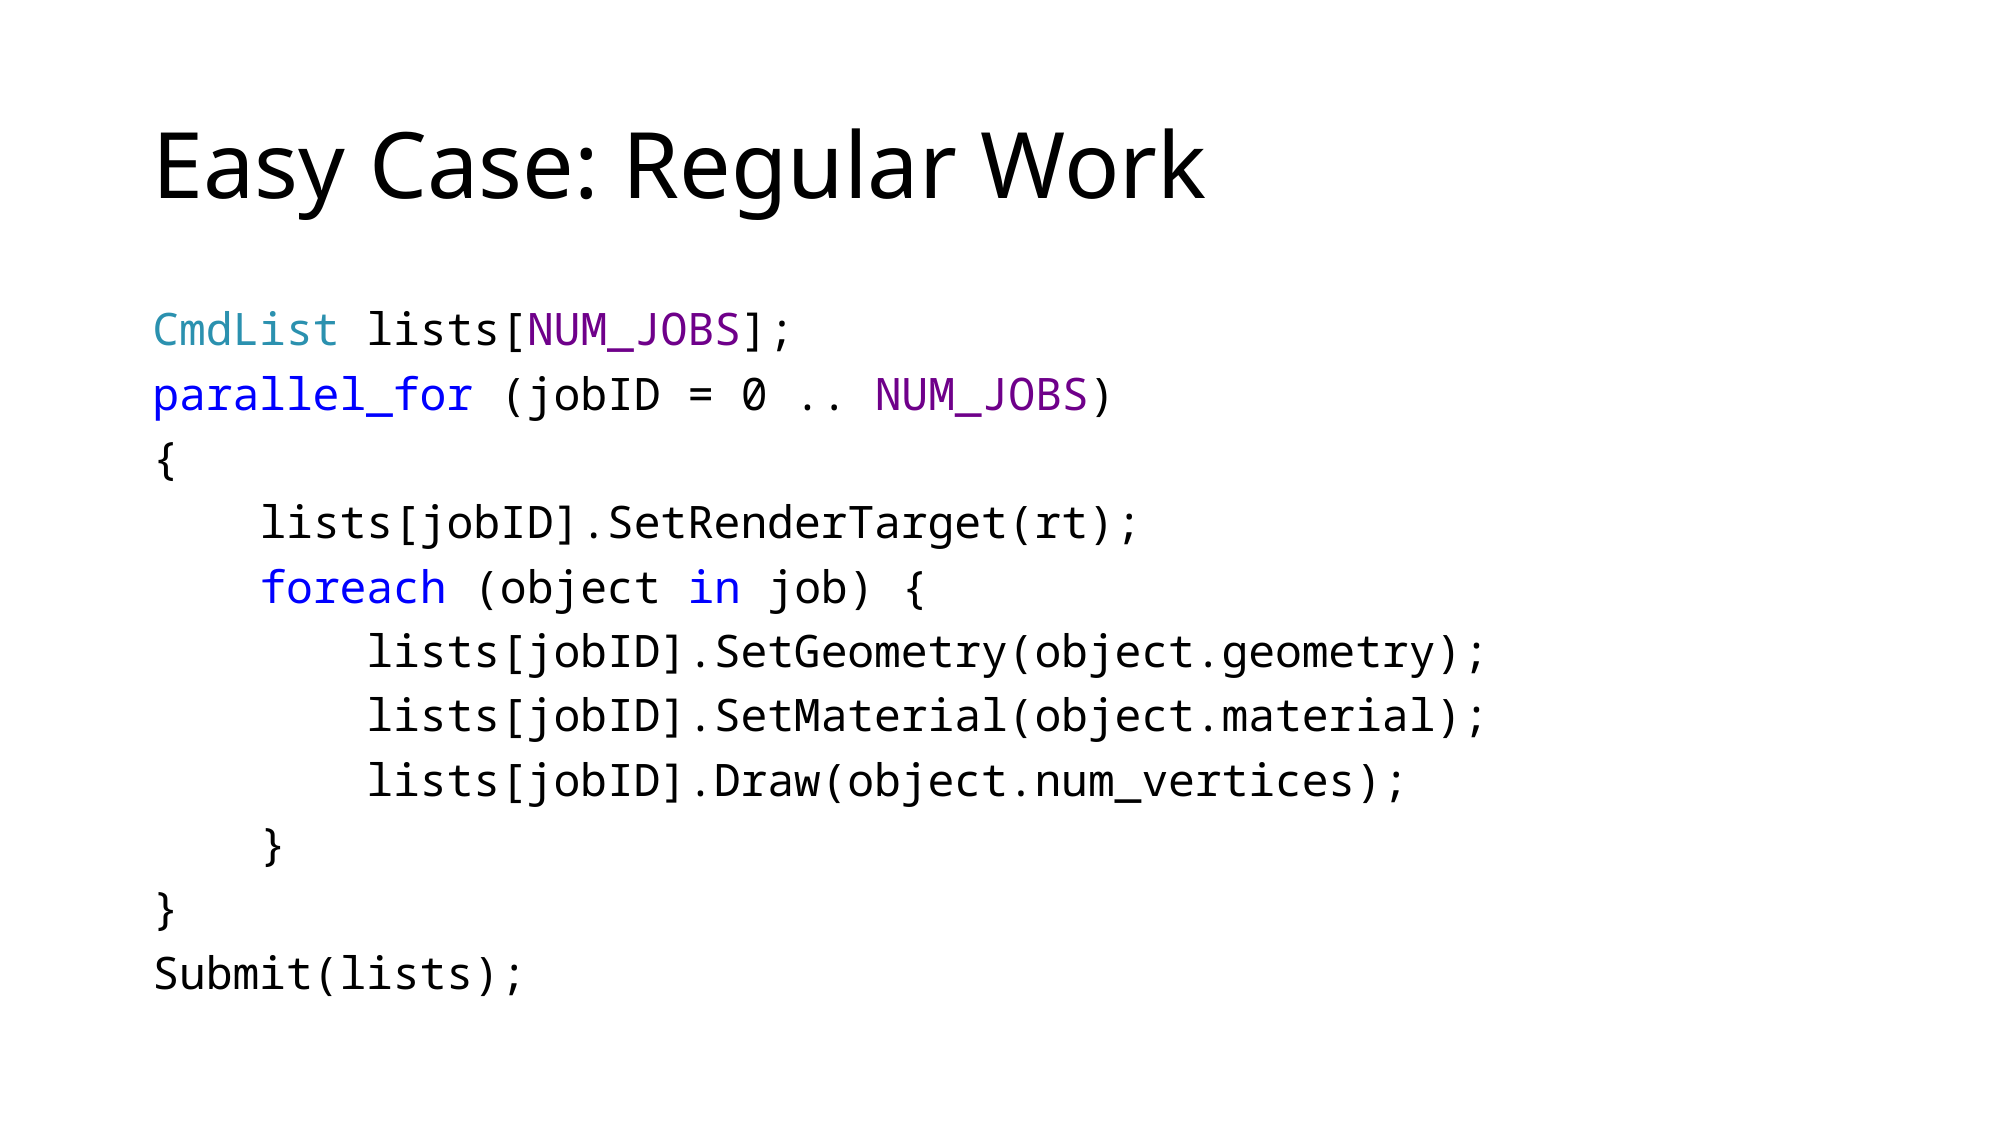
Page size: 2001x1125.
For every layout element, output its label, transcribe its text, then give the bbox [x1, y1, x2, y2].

title Easy Case: Regular Work [137, 59, 1863, 278]
list CmdList lists[NUM_JOBS]; parallel_for (jobID = 0 .. NUM_JOBS) { lists[jobID].SetRenderTarget(rt); foreach (object in job) { lists[jobID].SetGeometry(object.geometry); lists[jobID].SetMaterial(object.material); lists[jobID].Draw(object.num_vertices); } } Submit(lists); [137, 299, 1863, 1014]
